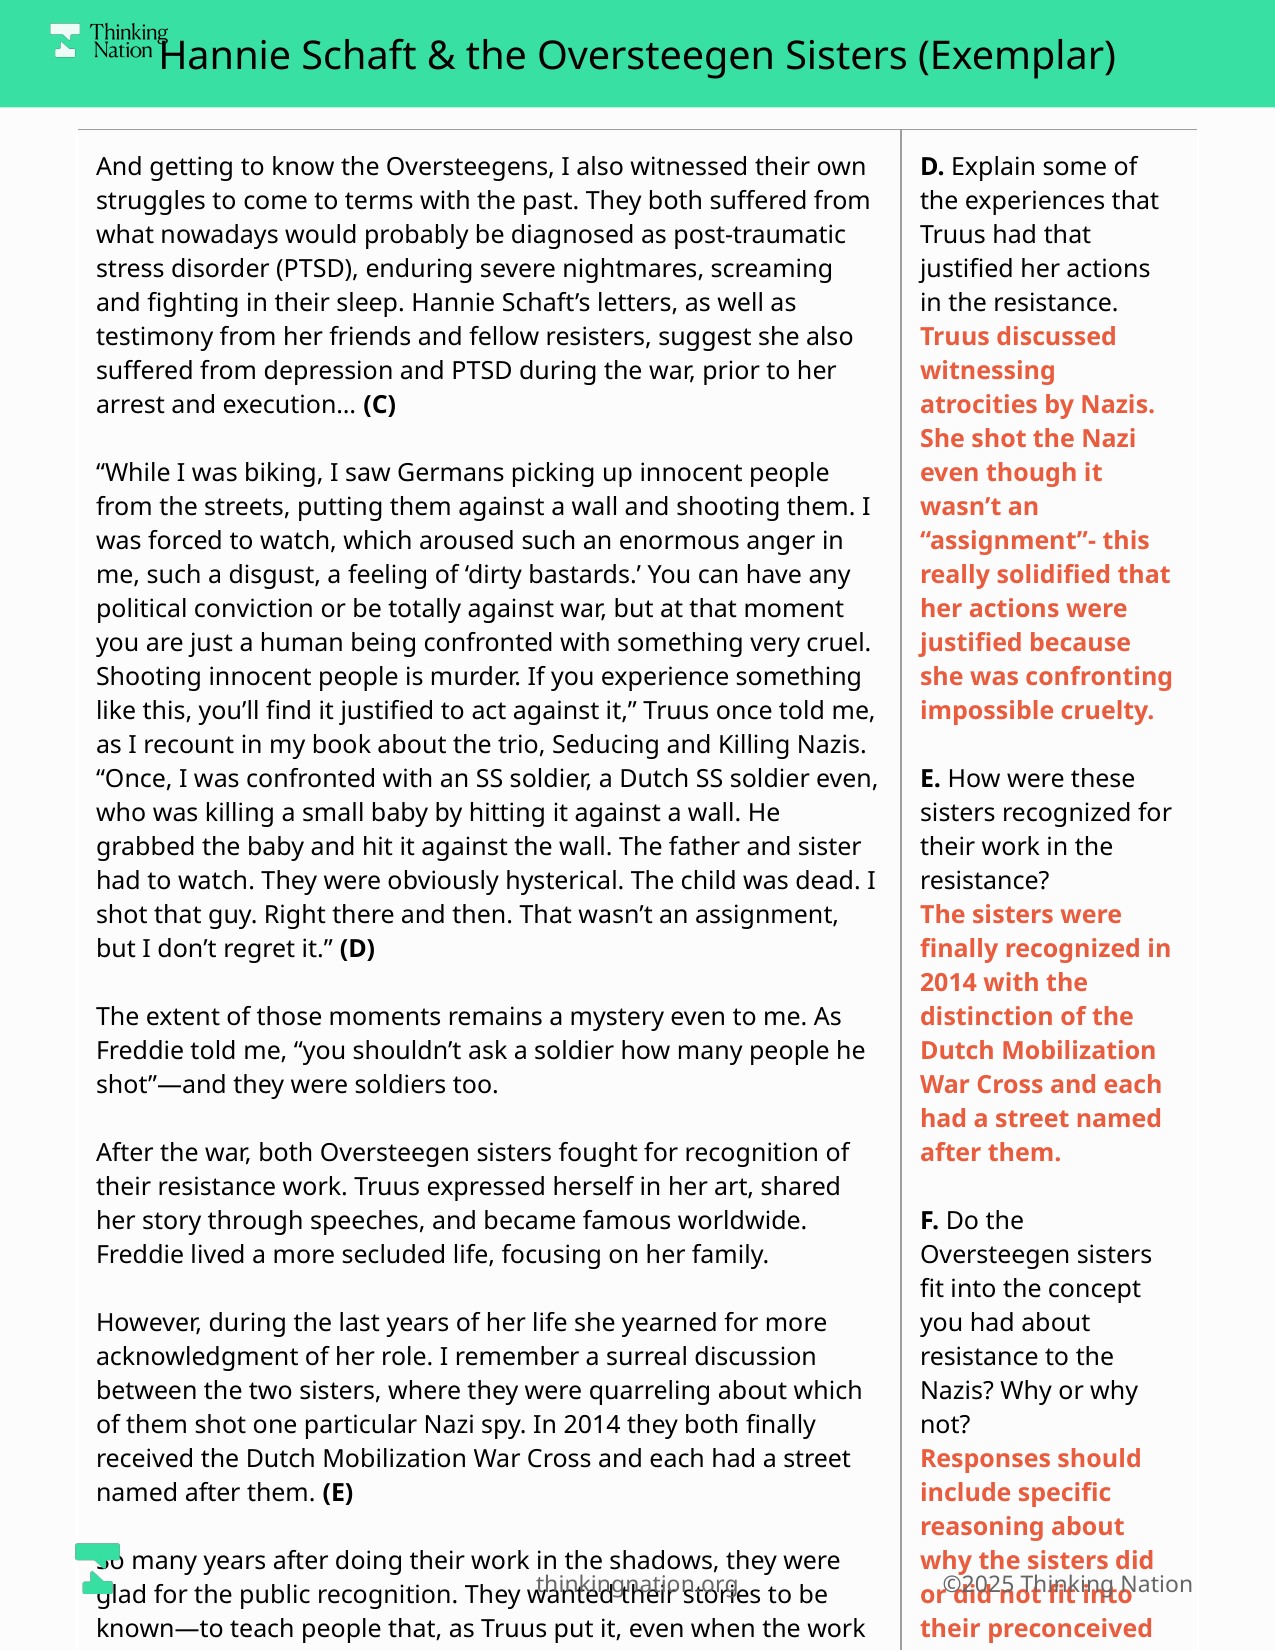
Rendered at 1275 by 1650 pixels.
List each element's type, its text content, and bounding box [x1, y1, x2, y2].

text_box ©2025 Thinking Nation [907, 1553, 1210, 1605]
text_box thinkingnation.org [486, 1553, 789, 1605]
picture [36, 12, 172, 69]
picture [62, 1533, 133, 1604]
table_header And getting to know the Oversteegens, I also witnessed their own struggles to come to terms with the past. They both suffered from what nowadays would probably be diagnosed as post-traumatic stress disorder (PTSD), enduring severe nightmares, screaming and fighting in their sleep. Hannie Schaft’s letters, as well as testimony from her friends and fellow resisters, suggest she also suffered from depression and PTSD during the war, prior to her arrest and execution… (C) “While I was biking, I saw Germans picking up innocent people from the streets, putting them against a wall and shooting them. I was forced to watch, which aroused such an enormous anger in me, such a disgust, a feeling of ‘dirty bastards.’ You can have any political conviction or be totally against war, but at that moment you are just a human being confronted with something very cruel. Shooting innocent people is murder. If you experience something like this, you’ll find it justified to act against it,” Truus once told me, as I recount in my book about the trio, Seducing and Killing Nazis. “Once, I was confronted with an SS soldier, a Dutch SS soldier even, who was killing a small baby by hitting it against a wall. He grabbed the baby and hit it against the wall. The father and sister had to watch. They were obviously hysterical. The child was dead. I shot that guy. Right there and then. That wasn’t an assignment, but I don’t regret it.” (D) The extent of those moments remains a mystery even to me. As Freddie told me, “you shouldn’t ask a soldier how many people he shot”—and they were soldiers too. After the war, both Oversteegen sisters fought for recognition of their resistance work. Truus expressed herself in her art, shared her story through speeches, and became famous worldwide. Freddie lived a more secluded life, focusing on her family. However, during the last years of her life she yearned for more acknowledgment of her role. I remember a surreal discussion between the two sisters, where they were quarreling about which of them shot one particular Nazi spy. In 2014 they both finally received the Dutch Mobilization War Cross and each had a street named after them. (E) So many years after doing their work in the shadows, they were glad for the public recognition. They wanted their stories to be known—to teach people that, as Truus put it, even when the work is hard, “you must always remain human.” [78, 130, 900, 1650]
table_header D. Explain some of the experiences that Truus had that justified her actions in the resistance. Truus discussed witnessing atrocities by Nazis. She shot the Nazi even though it wasn’t an “assignment”- this really solidified that her actions were justified because she was confronting impossible cruelty. E. How were these sisters recognized for their work in the resistance? The sisters were finally recognized in 2014 with the distinction of the Dutch Mobilization War Cross and each had a street named after them. F. Do the Oversteegen sisters fit into the concept you had about resistance to the Nazis? Why or why not? Responses should include specific reasoning about why the sisters did or did not fit into their preconceived notions of resistance activities. [902, 130, 1197, 1650]
text_box Hannie Schaft & the Oversteegen Sisters (Exemplar) [0, 0, 1275, 108]
